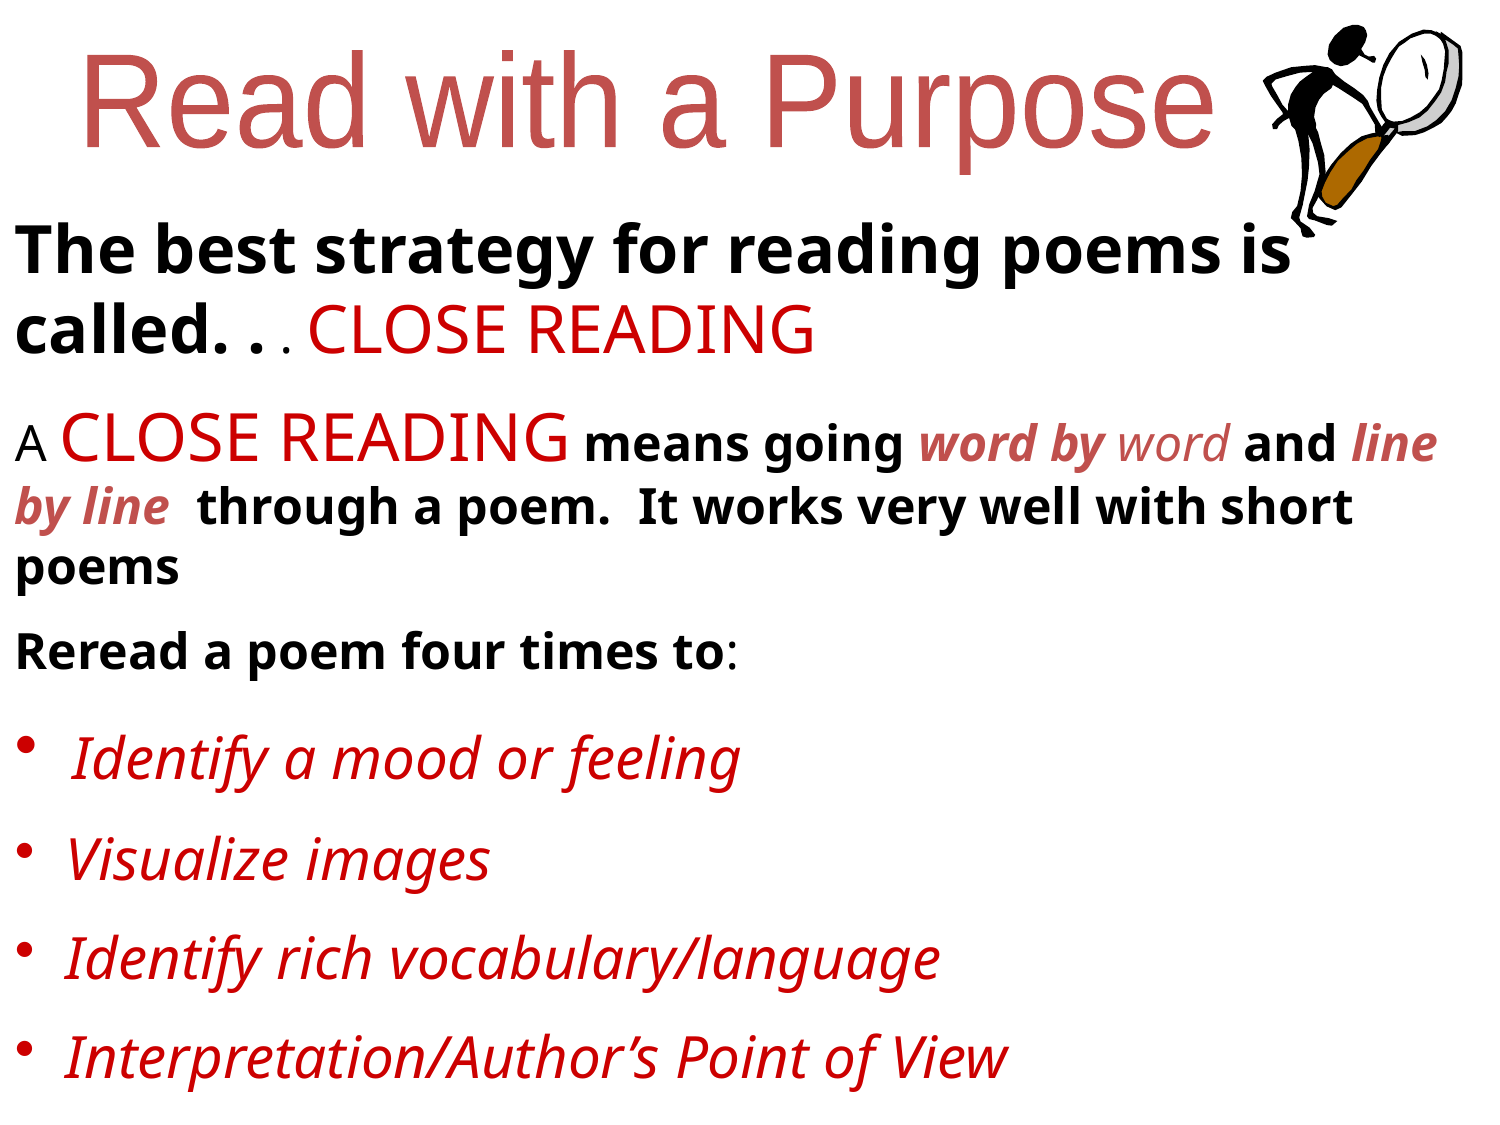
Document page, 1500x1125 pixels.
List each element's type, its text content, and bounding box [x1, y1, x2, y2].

text_box A CLOSE READING means going word by word and line by line through a poem. It works very well with short poems Reread a poem four times to: Identify a mood or feeling Visualize images Identify rich vocabulary/language Interpretation/Author’s Point of View [0, 387, 1500, 1098]
text_box The best strategy for reading poems is called. . . CLOSE READING [0, 199, 1450, 375]
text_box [1262, 24, 1463, 238]
